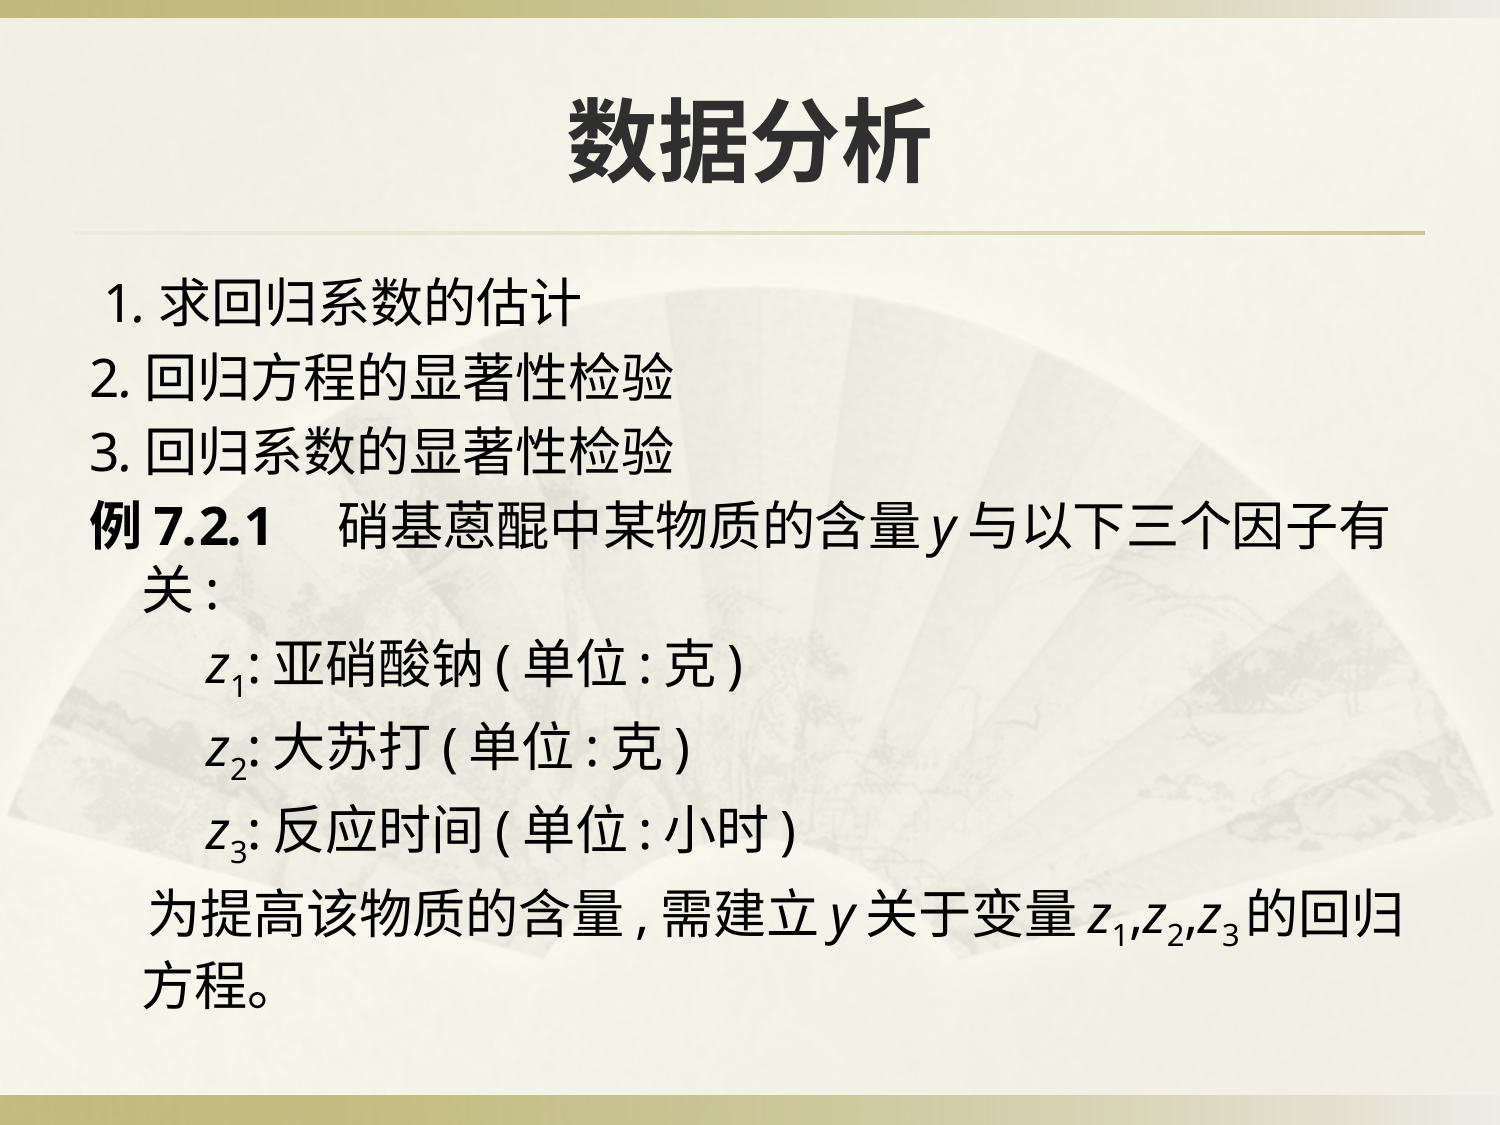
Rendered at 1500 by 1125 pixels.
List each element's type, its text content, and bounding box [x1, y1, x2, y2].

title 数据分析 [75, 45, 1425, 233]
list 1.求回归系数的估计 2.回归方程的显著性检验 3.回归系数的显著性检验 例7.2.1 硝基蒽醌中某物质的含量y与以下三个因子有关: z1:亚硝酸钠(单位:克) z2:大苏打(单位:克) z3:反应时间(单位:小时) 为提高该物质的含量,需建立y关于变量z1,z2,z3的回归方程。 [75, 262, 1425, 1032]
